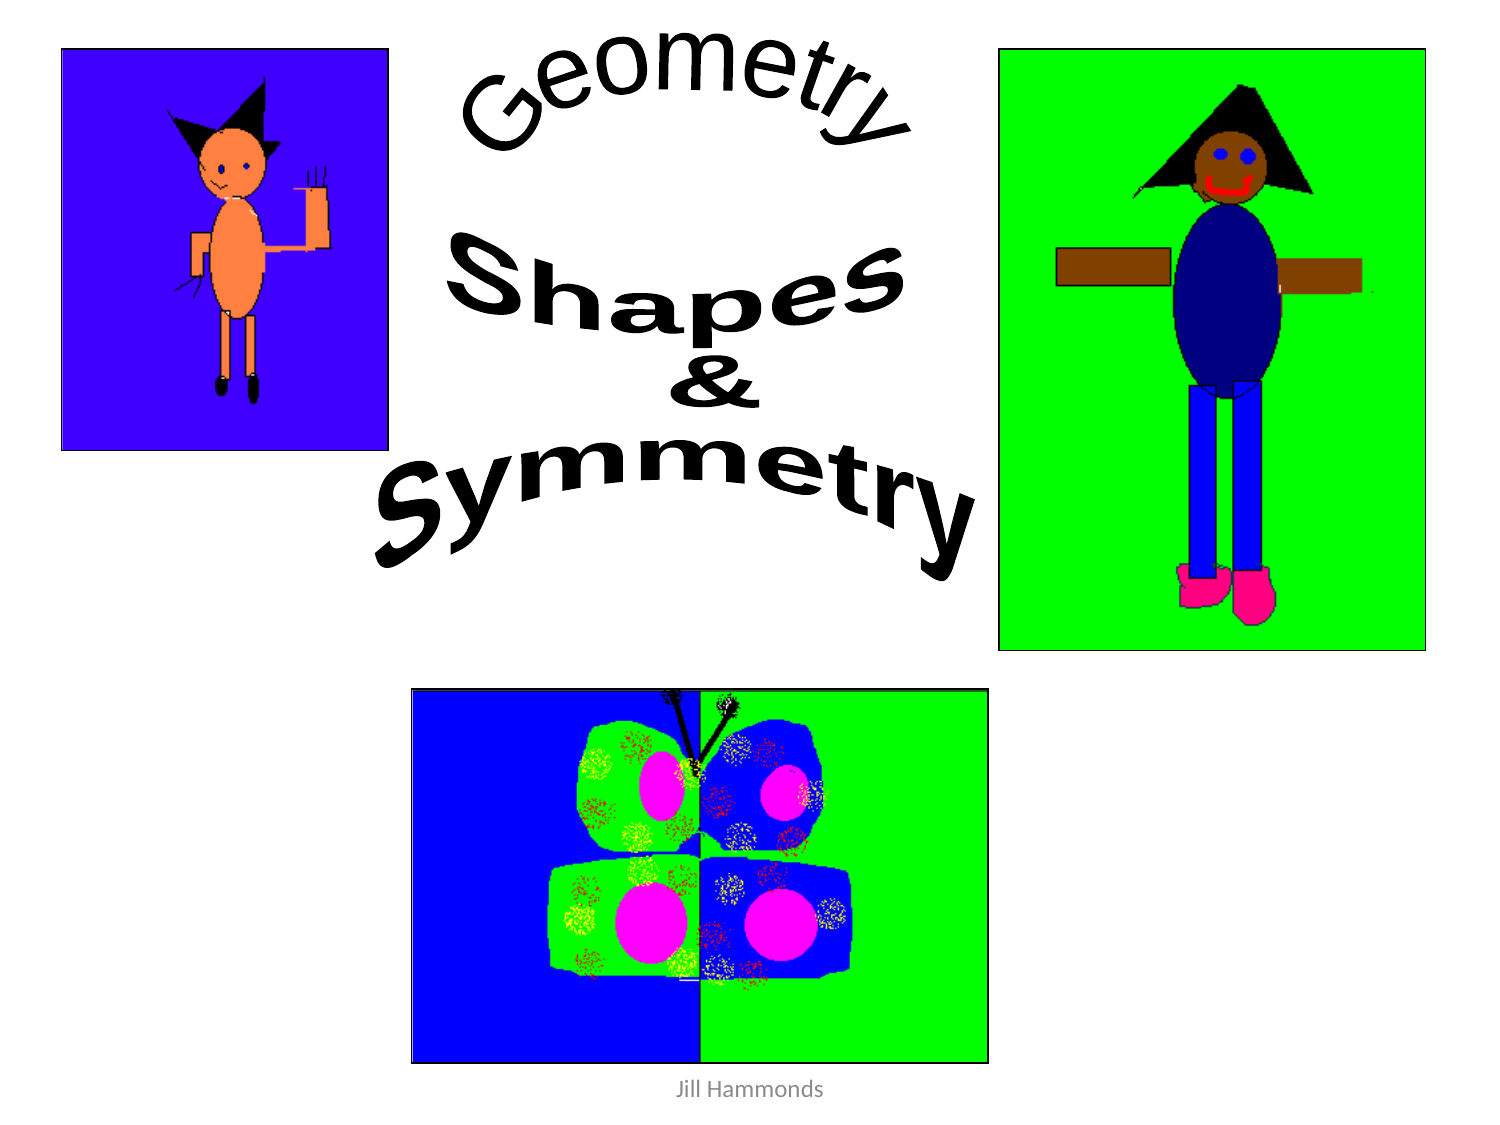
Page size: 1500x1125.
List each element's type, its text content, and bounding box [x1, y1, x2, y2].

picture [999, 49, 1426, 651]
footer Jill Hammonds [512, 1069, 988, 1103]
picture [412, 689, 988, 1063]
picture [62, 49, 388, 451]
